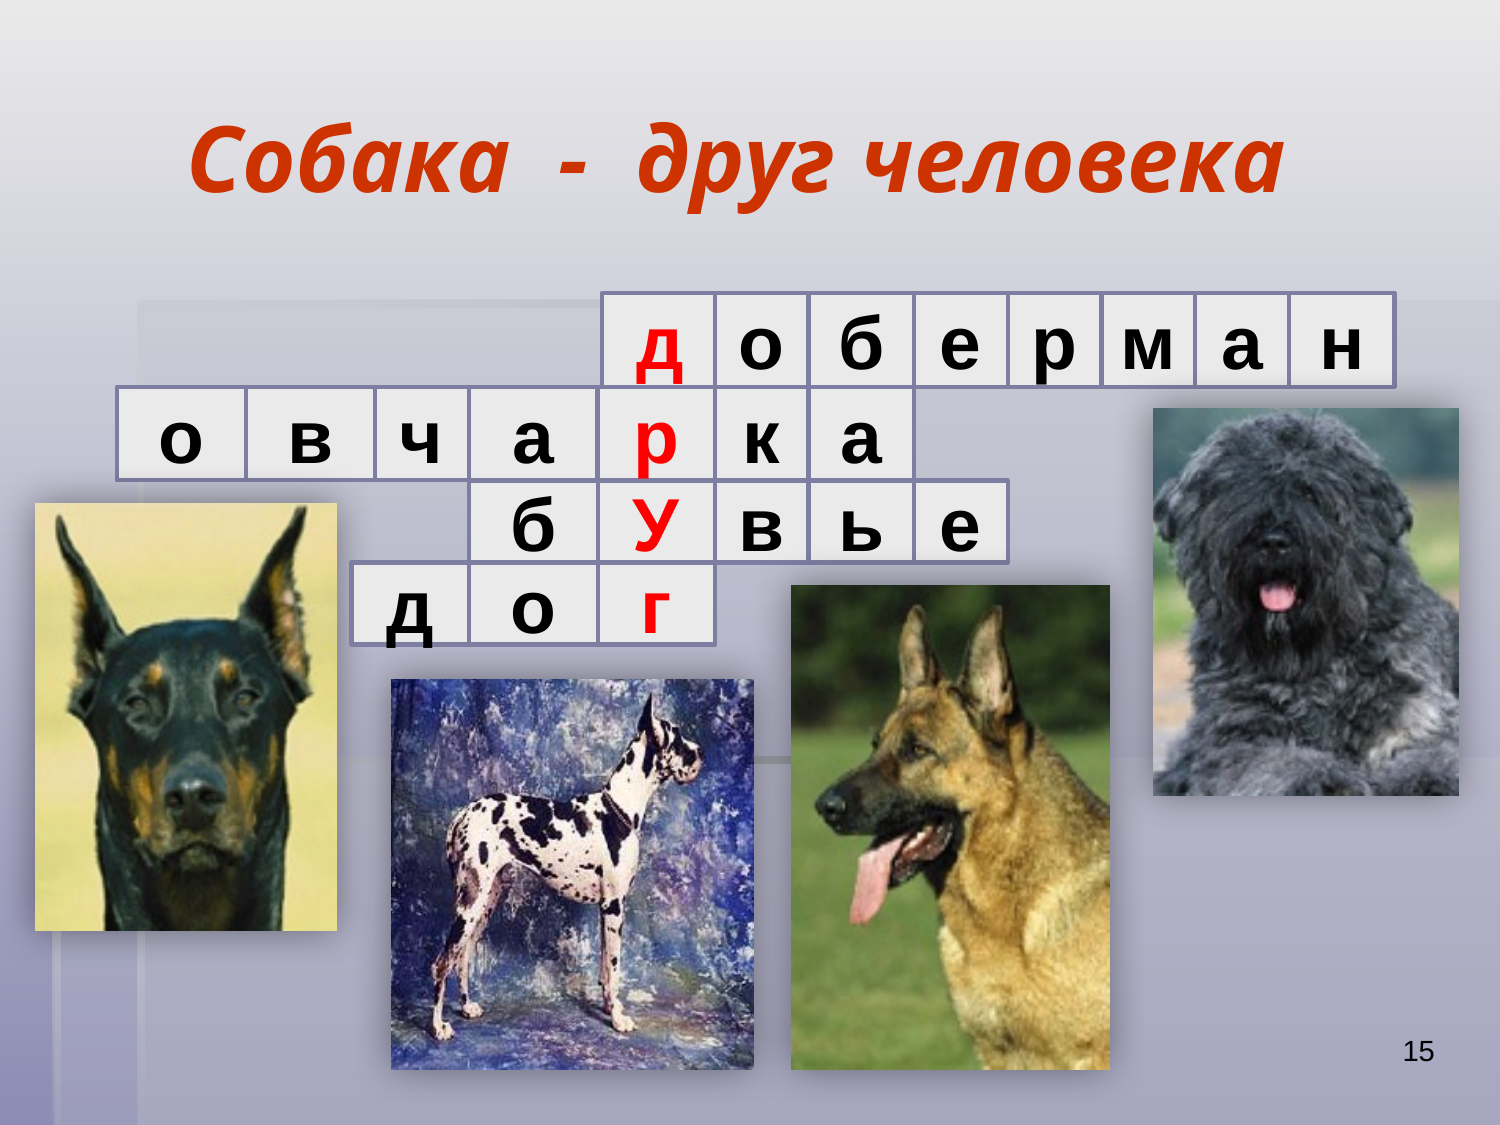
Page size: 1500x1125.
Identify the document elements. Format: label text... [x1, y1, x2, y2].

text_box г [600, 560, 717, 647]
text_box У [600, 482, 713, 560]
text_box д [600, 291, 713, 385]
picture [34, 503, 337, 932]
text_box р [595, 385, 717, 482]
text_box е [912, 291, 1010, 389]
text_box а [1197, 291, 1287, 379]
text_box е [912, 478, 1010, 558]
text_box в [713, 478, 811, 565]
text_box д [349, 560, 471, 647]
text_box р [1010, 291, 1099, 389]
text_box о [115, 385, 248, 476]
picture [1153, 408, 1459, 796]
text_box о [471, 560, 600, 647]
text_box б [467, 478, 600, 560]
text_box н [1287, 291, 1397, 379]
text_box м [1099, 291, 1197, 389]
text_box Собака - друг человека [66, 93, 1407, 218]
text_box б [806, 291, 912, 385]
text_box к [717, 389, 806, 478]
text_box а [806, 385, 916, 482]
text_box ч [373, 385, 471, 482]
picture [791, 585, 1111, 1071]
text_box в [248, 385, 373, 482]
text_box ь [811, 482, 912, 559]
text_box а [471, 385, 595, 478]
slide_number 15 [1137, 1024, 1451, 1103]
text_box о [713, 291, 806, 389]
picture [391, 679, 754, 1071]
